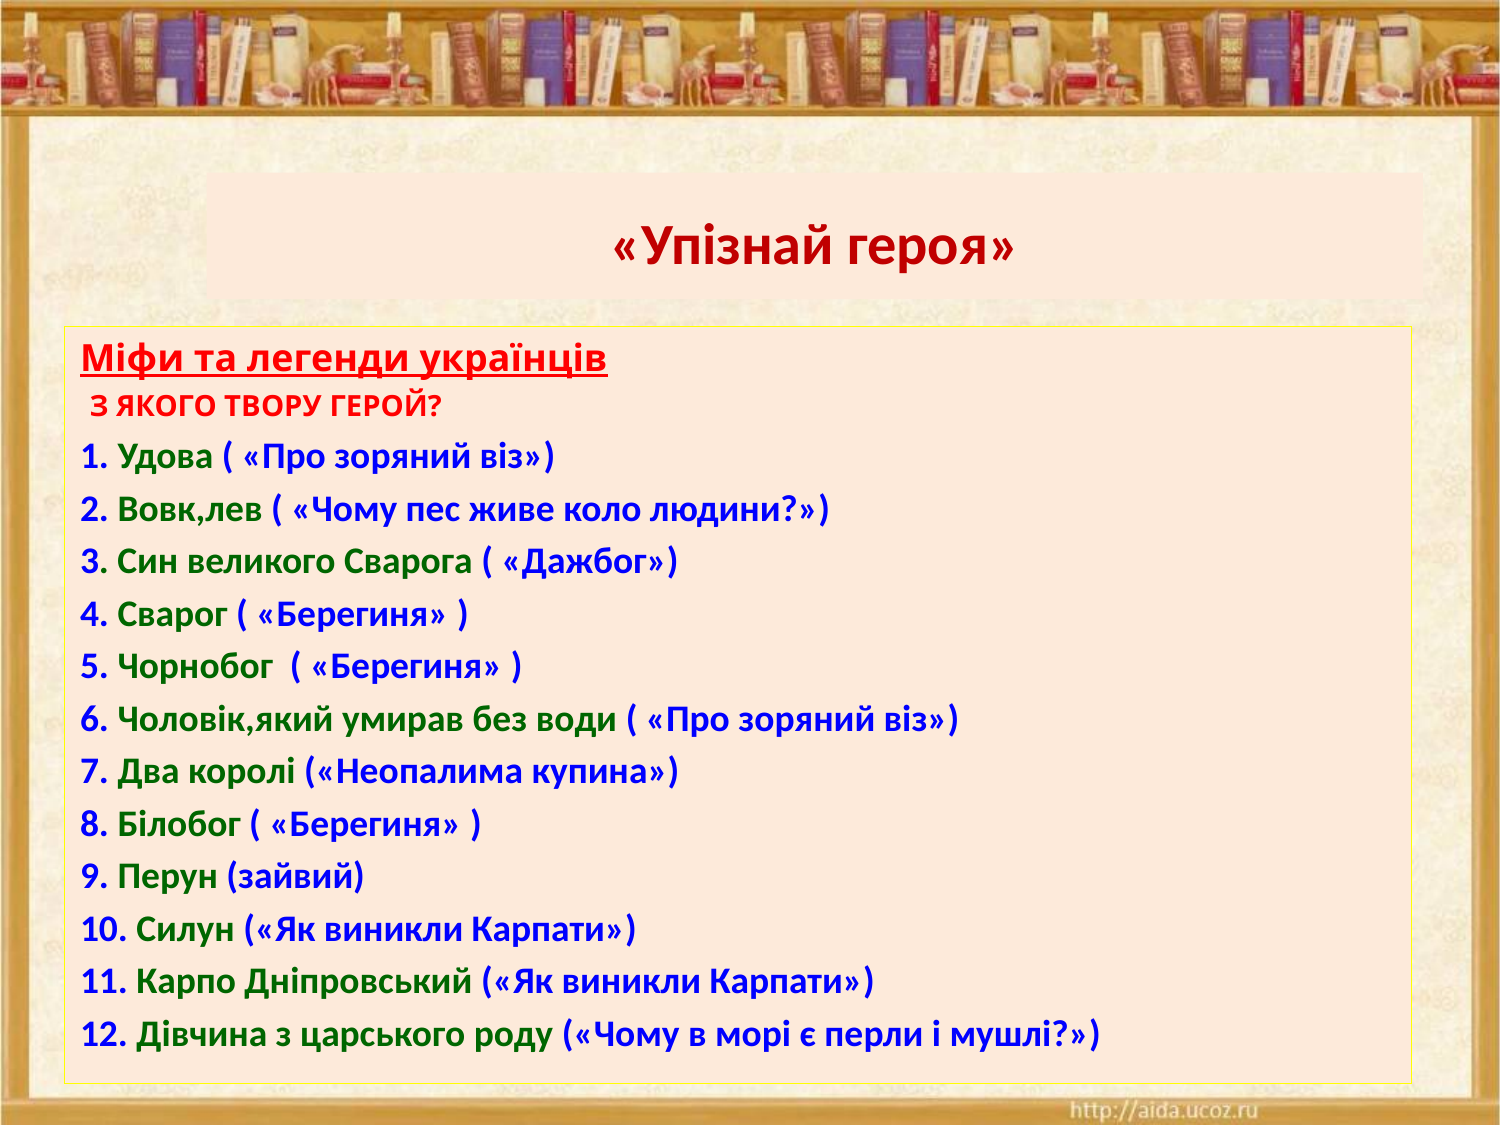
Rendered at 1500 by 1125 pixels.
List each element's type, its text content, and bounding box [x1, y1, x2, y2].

title «Упізнай героя» [206, 172, 1423, 300]
list Міфи та легенди українців З ЯКОГО ТВОРУ ГЕРОЙ? 1. Удова ( «Про зоряний віз») 2. Вовк,лев ( «Чому пес живе коло людини?») 3. Син великого Сварога ( «Дажбог») 4. Сварог ( «Берегиня» ) 5. Чорнобог ( «Берегиня» ) 6. Чоловік,який умирав без води ( «Про зоряний віз») 7. Два королі («Неопалима купина») 8. Білобог ( «Берегиня» ) 9. Перун (зайвий) 10. Силун («Як виникли Карпати») 11. Карпо Дніпровський («Як виникли Карпати») 12. Дівчина з царського роду («Чому в морі є перли і мушлі?») [64, 326, 1412, 1084]
picture [0, 0, 1500, 1125]
